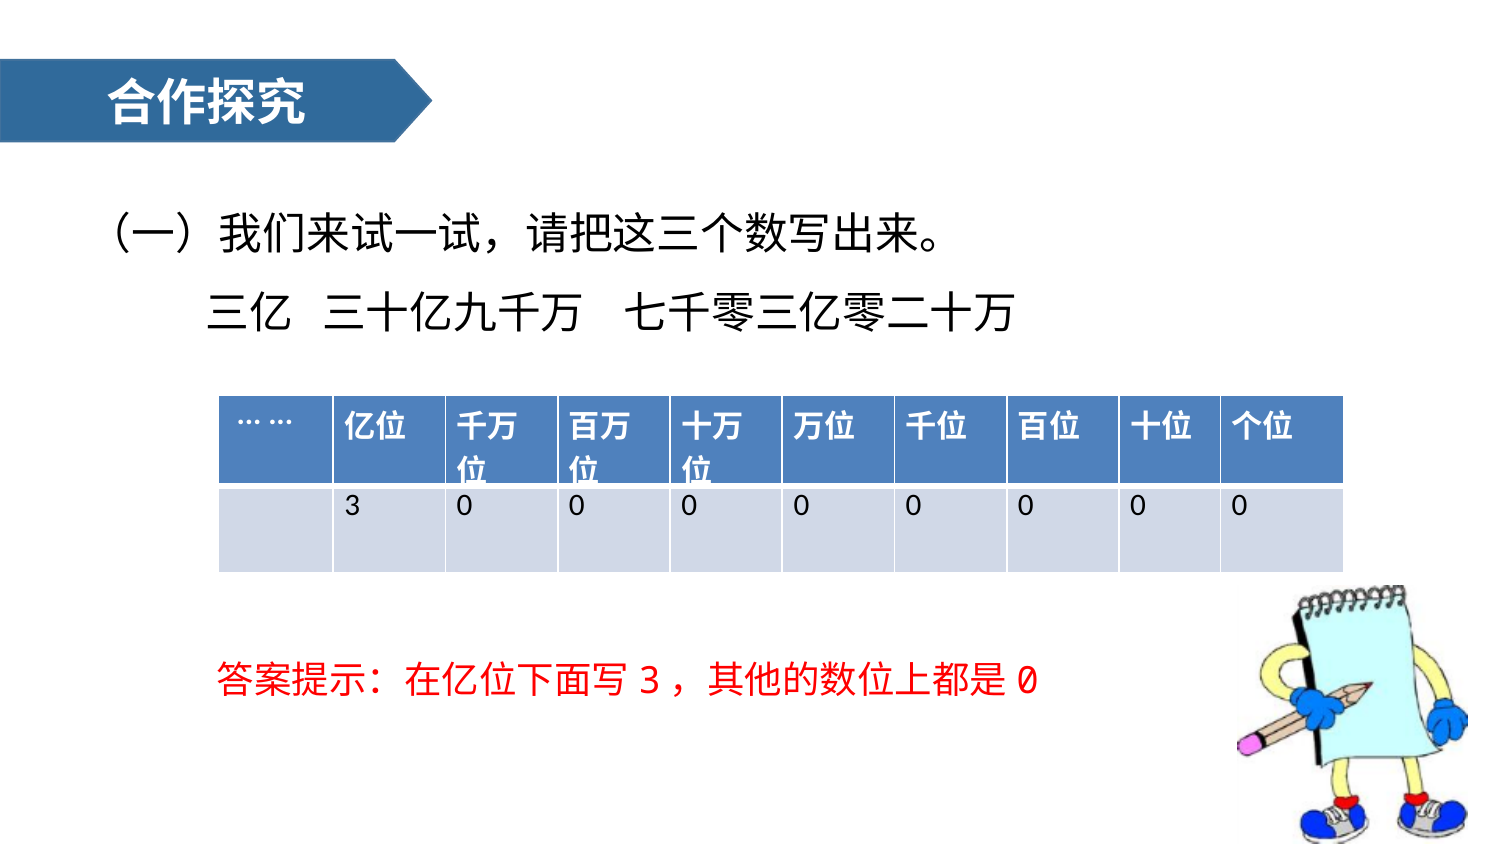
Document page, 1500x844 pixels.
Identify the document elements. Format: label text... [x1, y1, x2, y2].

table_cell 0 [559, 489, 669, 572]
table_cell 0 [671, 489, 781, 572]
picture [1236, 585, 1469, 844]
table_header 个位 [1221, 396, 1343, 483]
table_header 千万位 [446, 396, 557, 483]
table_cell 3 [334, 489, 445, 572]
table_header 万位 [783, 396, 894, 483]
table_header 十位 [1120, 396, 1220, 483]
table_cell 0 [1120, 489, 1220, 572]
table_header 十万位 [671, 396, 781, 483]
text_box 答案提示：在亿位下面写3，其他的数位上都是0 [205, 650, 1052, 707]
table_cell 0 [783, 489, 894, 572]
table_cell 0 [1221, 489, 1343, 572]
table_cell 0 [1008, 489, 1118, 572]
table_header 百万位 [559, 396, 669, 483]
table_cell 0 [446, 489, 557, 572]
text_box 合作探究 [0, 59, 432, 142]
table_cell 0 [895, 489, 1006, 572]
table_header 千位 [895, 396, 1006, 483]
table_cell [219, 489, 332, 572]
table_header 亿位 [334, 396, 445, 483]
table_header ... ... [219, 396, 332, 483]
text_box （一）我们来试一试，请把这三个数写出来。 三亿 三十亿九千万 七千零三亿零二十万 [76, 173, 1451, 343]
table_header 百位 [1008, 396, 1118, 483]
